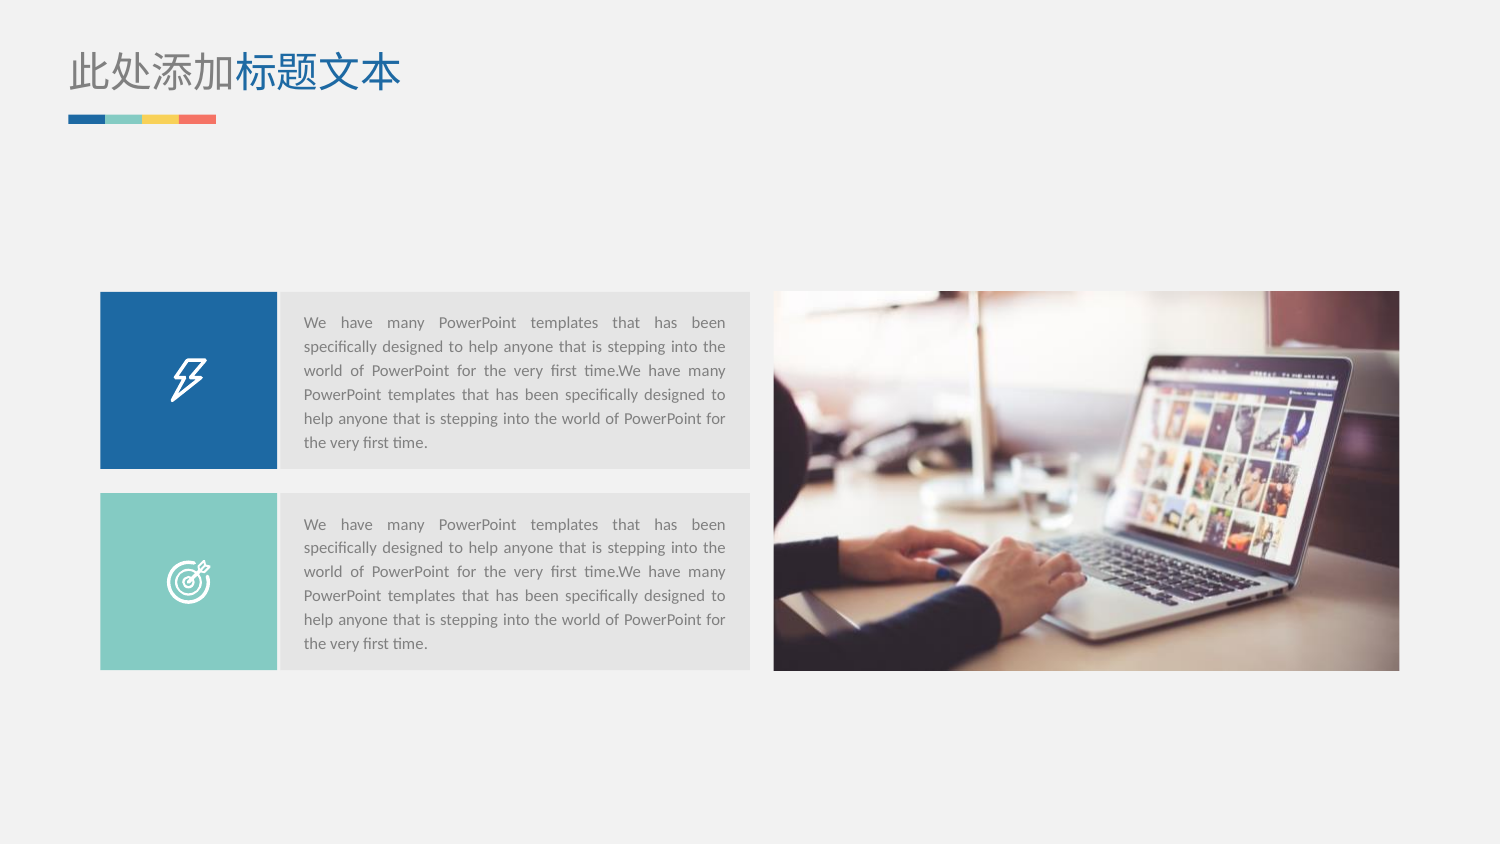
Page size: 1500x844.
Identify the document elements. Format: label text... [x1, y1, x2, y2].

text_box [98, 491, 278, 672]
text_box [170, 358, 207, 403]
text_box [68, 114, 217, 125]
text_box [772, 290, 1401, 672]
text_box [278, 491, 752, 672]
text_box We have many PowerPoint templates that has been specifically designed to help anyone that is stepping into the world of PowerPoint for the very first time.We have many PowerPoint templates that has been specifically designed to help anyone that is stepping into the world of PowerPoint for the very first time. [303, 509, 727, 654]
text_box 此处添加标题文本 [68, 45, 524, 96]
text_box [98, 290, 278, 471]
text_box We have many PowerPoint templates that has been specifically designed to help anyone that is stepping into the world of PowerPoint for the very first time.We have many PowerPoint templates that has been specifically designed to help anyone that is stepping into the world of PowerPoint for the very first time. [303, 308, 727, 452]
text_box [166, 560, 211, 604]
text_box [278, 290, 752, 471]
